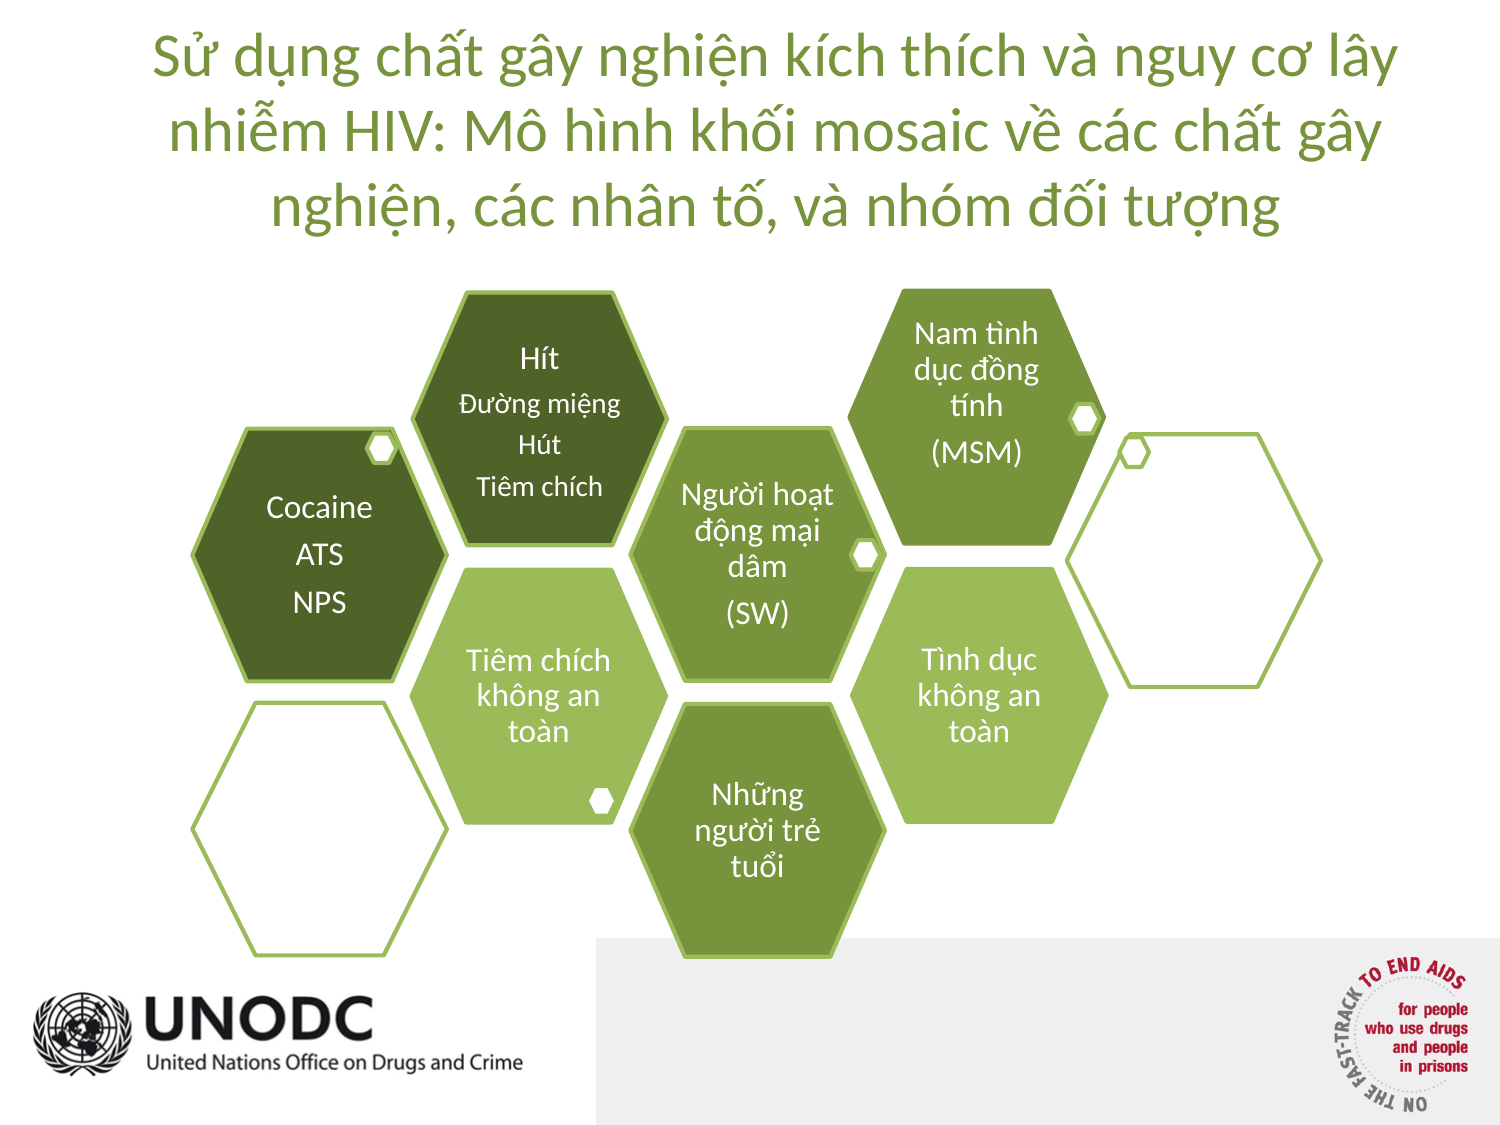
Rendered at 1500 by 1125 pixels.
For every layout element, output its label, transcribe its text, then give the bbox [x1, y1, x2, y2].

picture [29, 988, 527, 1081]
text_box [191, 290, 1322, 957]
picture [596, 938, 1500, 1125]
title Sử dụng chất gây nghiện kích thích và nguy cơ lây nhiễm HIV: Mô hình khối mosaic về các chất gây nghiện, các nhân tố, và nhóm đối tượng [53, 32, 1500, 220]
